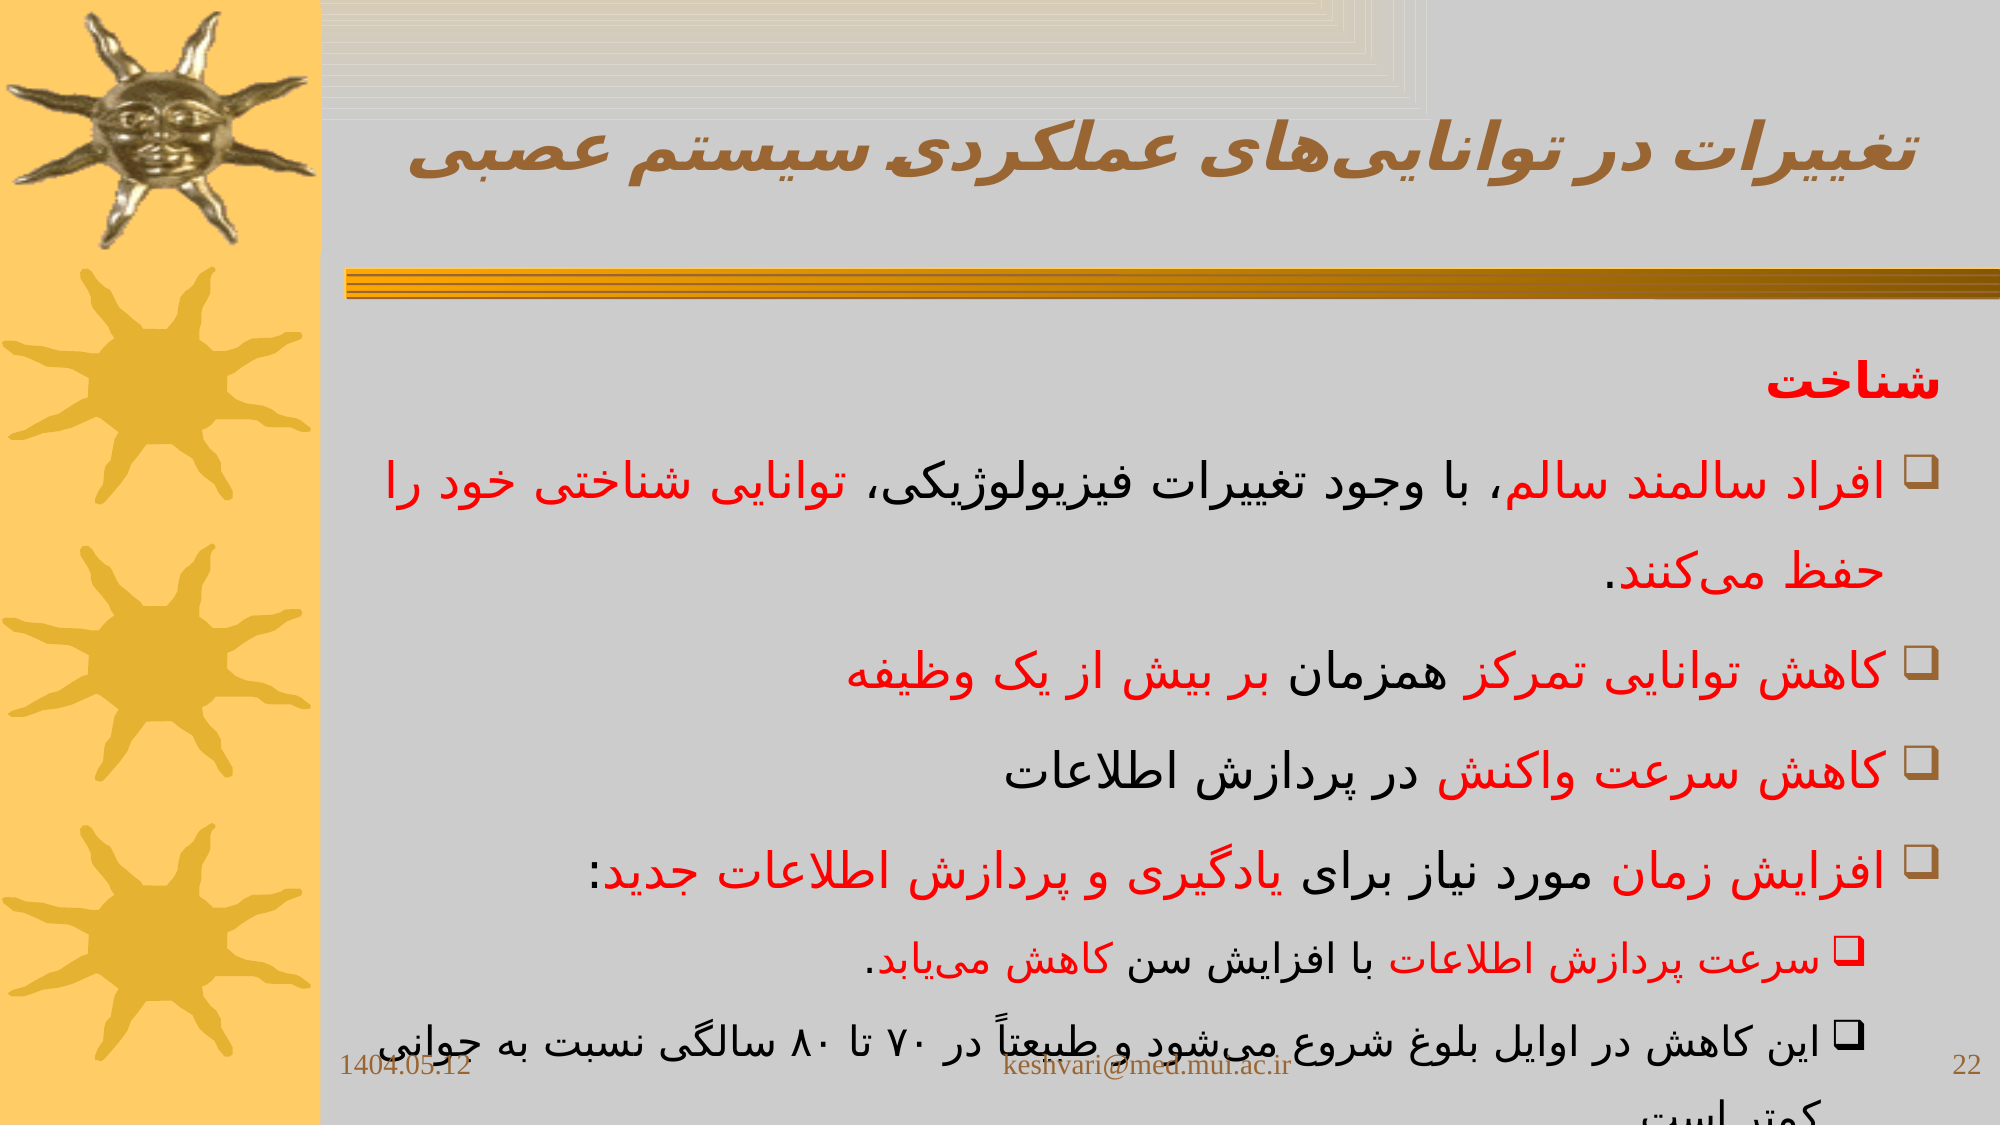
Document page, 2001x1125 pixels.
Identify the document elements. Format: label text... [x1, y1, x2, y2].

picture [2, 8, 322, 254]
slide_number 22 [1580, 1025, 1998, 1100]
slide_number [323, 1025, 714, 1100]
title تغییرات در توانایی‌های عملکردی سیستم عصبی [334, 50, 1989, 238]
footer keshvari@med.mui.ac.ir [830, 1025, 1464, 1100]
list شناخت افراد سالمند سالم، با وجود تغییرات فیزیولوژیکی، توانایی شناختی خود را حفظ می‌کنند. کاهش توانایی تمرکز همزمان بر بیش از یک وظیفه کاهش سرعت واکنش در پردازش اطلاعات افزایش زمان مورد نیاز برای یادگیری و پردازش اطلاعات جدید: سرعت پردازش اطلاعات با افزایش سن کاهش می‌یابد. این کاهش در اوایل بلوغ شروع می‌شود و طبیعتاً در ۷۰ تا ۸۰ سالگی نسبت به جوانی کمتر است. کاهش سرعت بازیابی اطلاعات؛ مشکل در یافتن واژه‌ها یا پدیده "نوک زبان" [290, 311, 1959, 1125]
